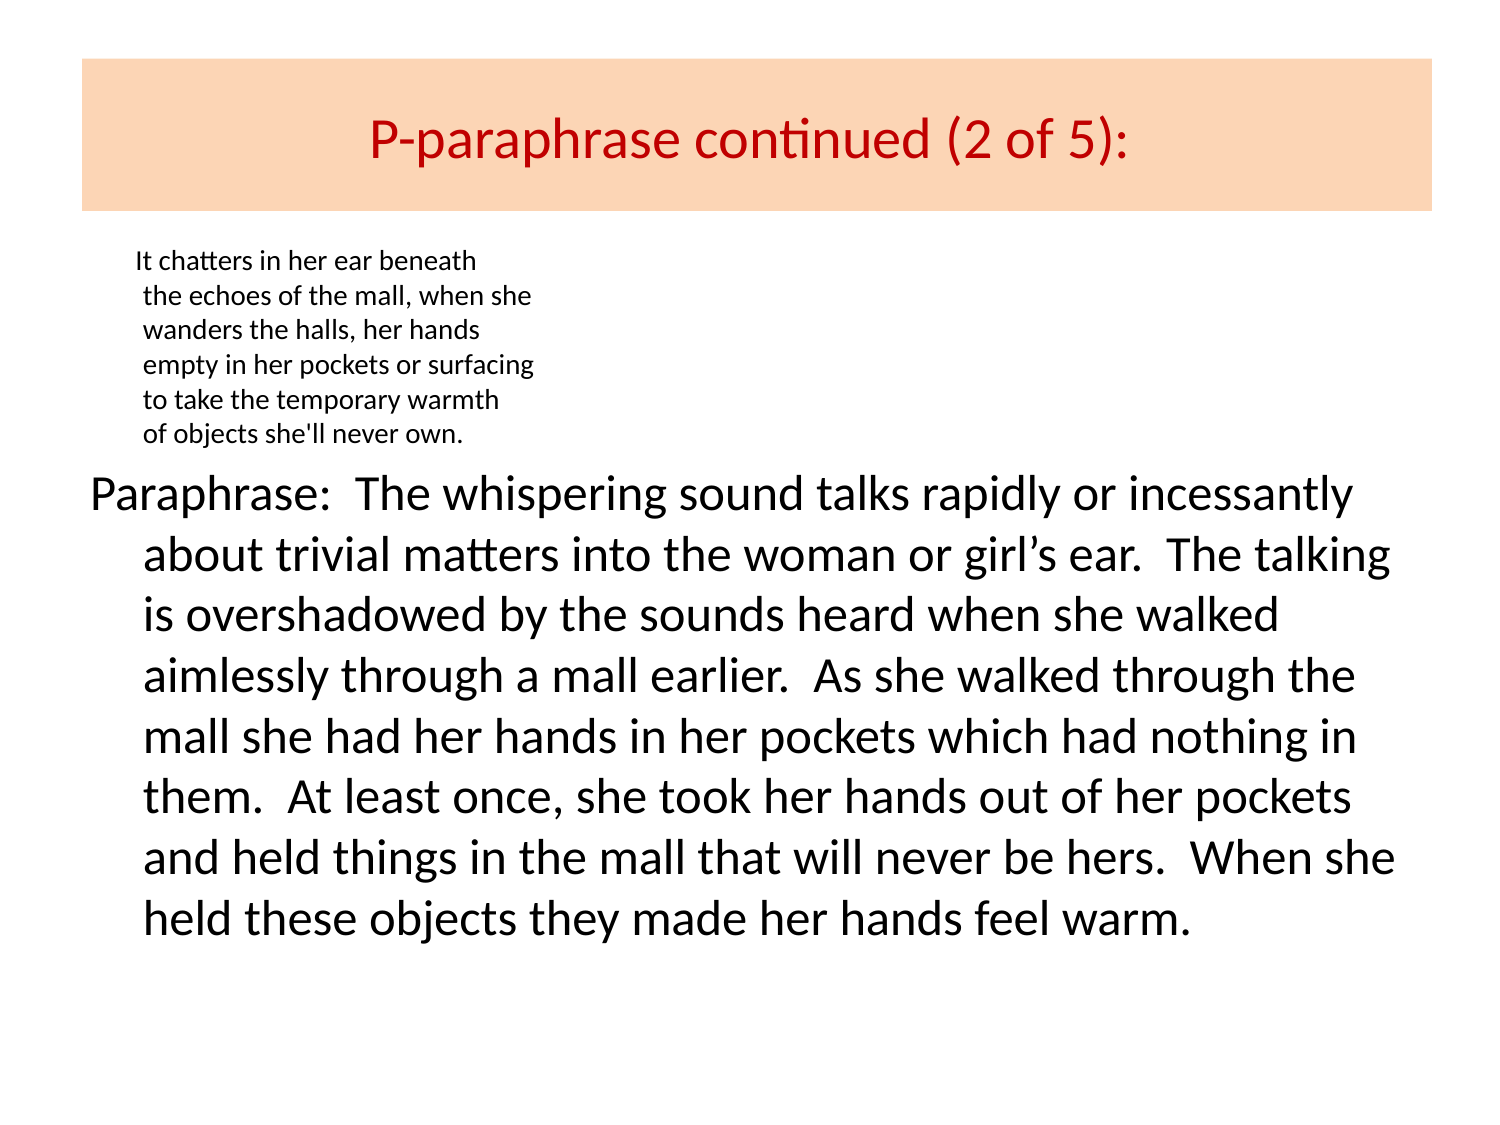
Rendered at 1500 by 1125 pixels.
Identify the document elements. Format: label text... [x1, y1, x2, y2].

list It chatters in her ear beneath the echoes of the mall, when she wanders the halls, her hands empty in her pockets or surfacing to take the temporary warmth of objects she'll never own. Paraphrase: The whispering sound talks rapidly or incessantly about trivial matters into the woman or girl’s ear. The talking is overshadowed by the sounds heard when she walked aimlessly through a mall earlier. As she walked through the mall she had her hands in her pockets which had nothing in them. At least once, she took her hands out of her pockets and held things in the mall that will never be hers. When she held these objects they made her hands feel warm. [75, 234, 1425, 1005]
title P-paraphrase continued (2 of 5): [82, 58, 1432, 211]
